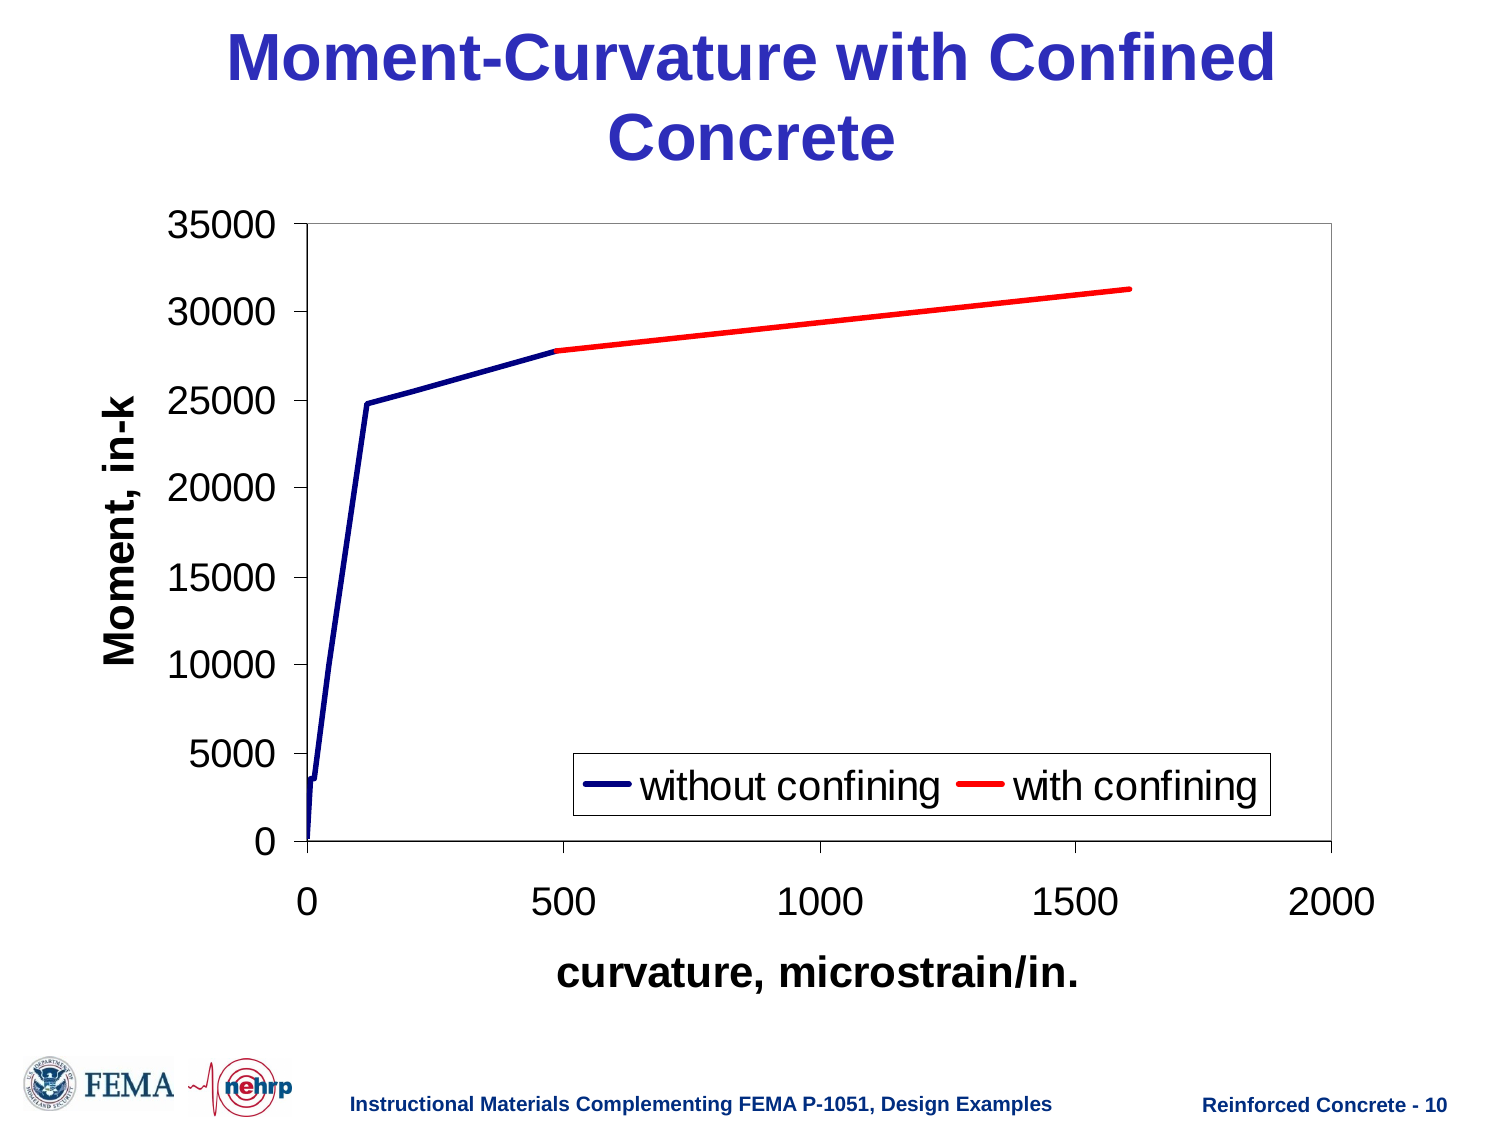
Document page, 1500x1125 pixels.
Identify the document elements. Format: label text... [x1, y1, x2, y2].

picture [188, 1058, 292, 1117]
picture [23, 1056, 174, 1111]
title Moment-Curvature with Confined Concrete [77, 0, 1428, 188]
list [55, 143, 1411, 1040]
footer Instructional Materials Complementing FEMA P-1051, Design Examples [334, 1087, 1104, 1124]
